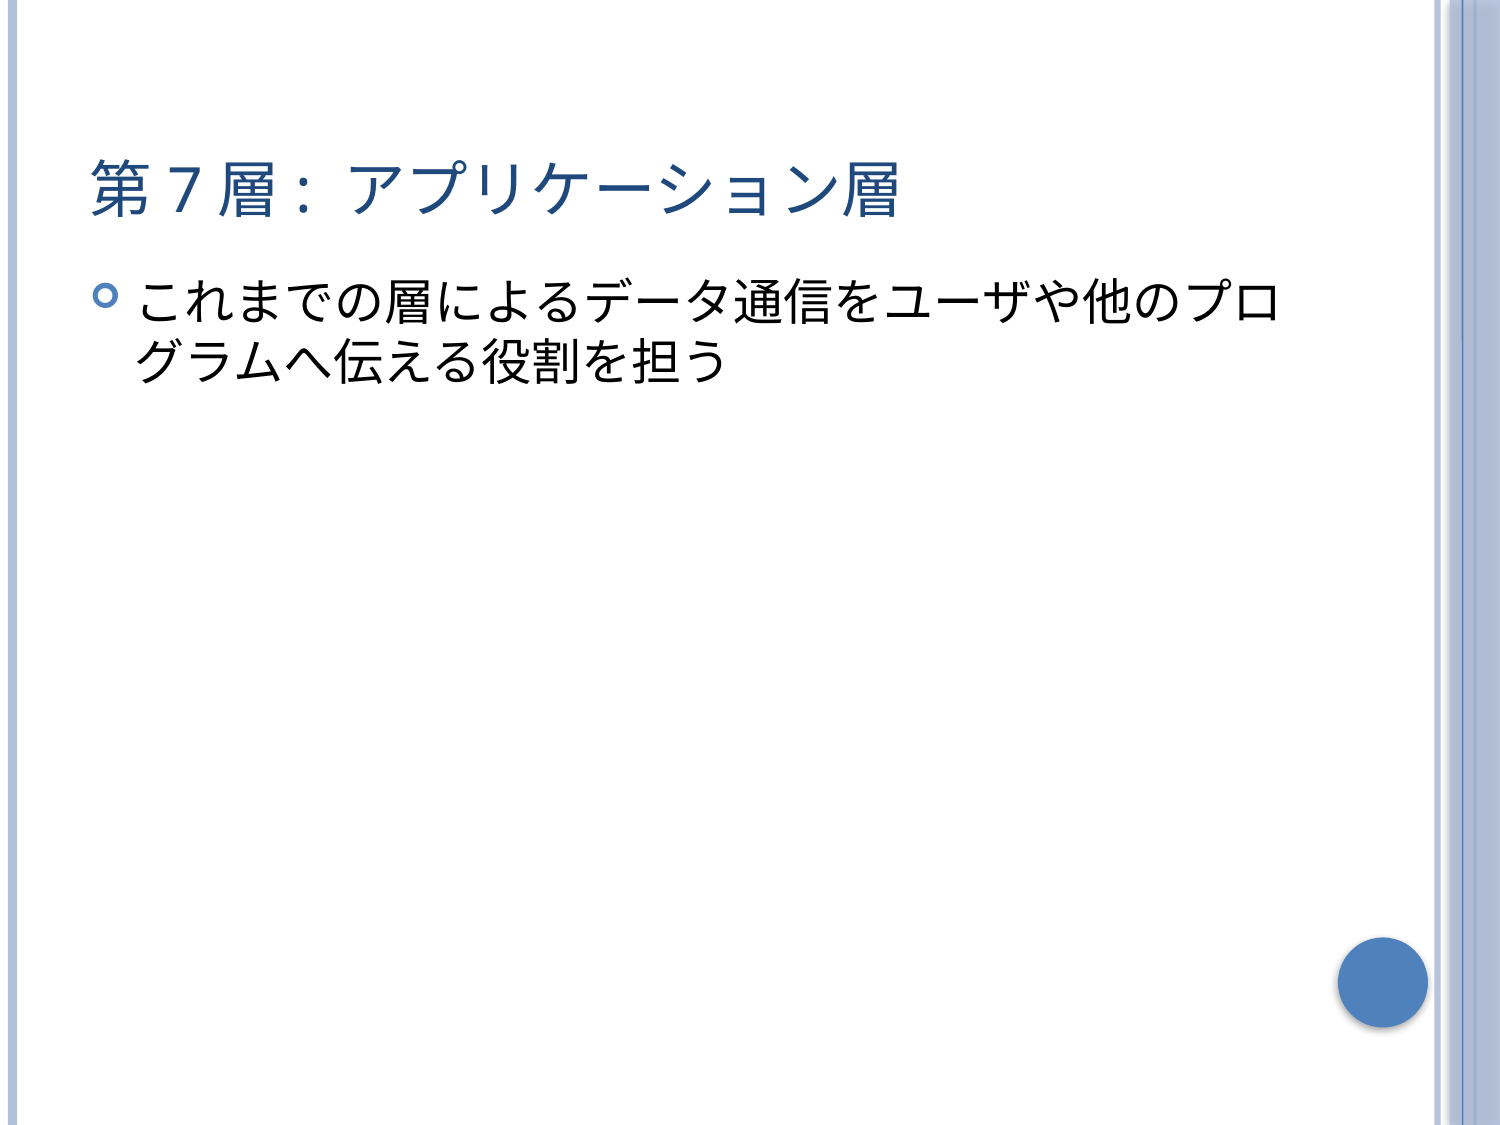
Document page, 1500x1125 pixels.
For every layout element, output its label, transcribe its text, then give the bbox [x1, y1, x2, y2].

title 第7層: アプリケーション層 [75, 45, 1300, 233]
list これまでの層によるデータ通信をユーザや他のプログラムへ伝える役割を担う [75, 262, 1300, 1062]
